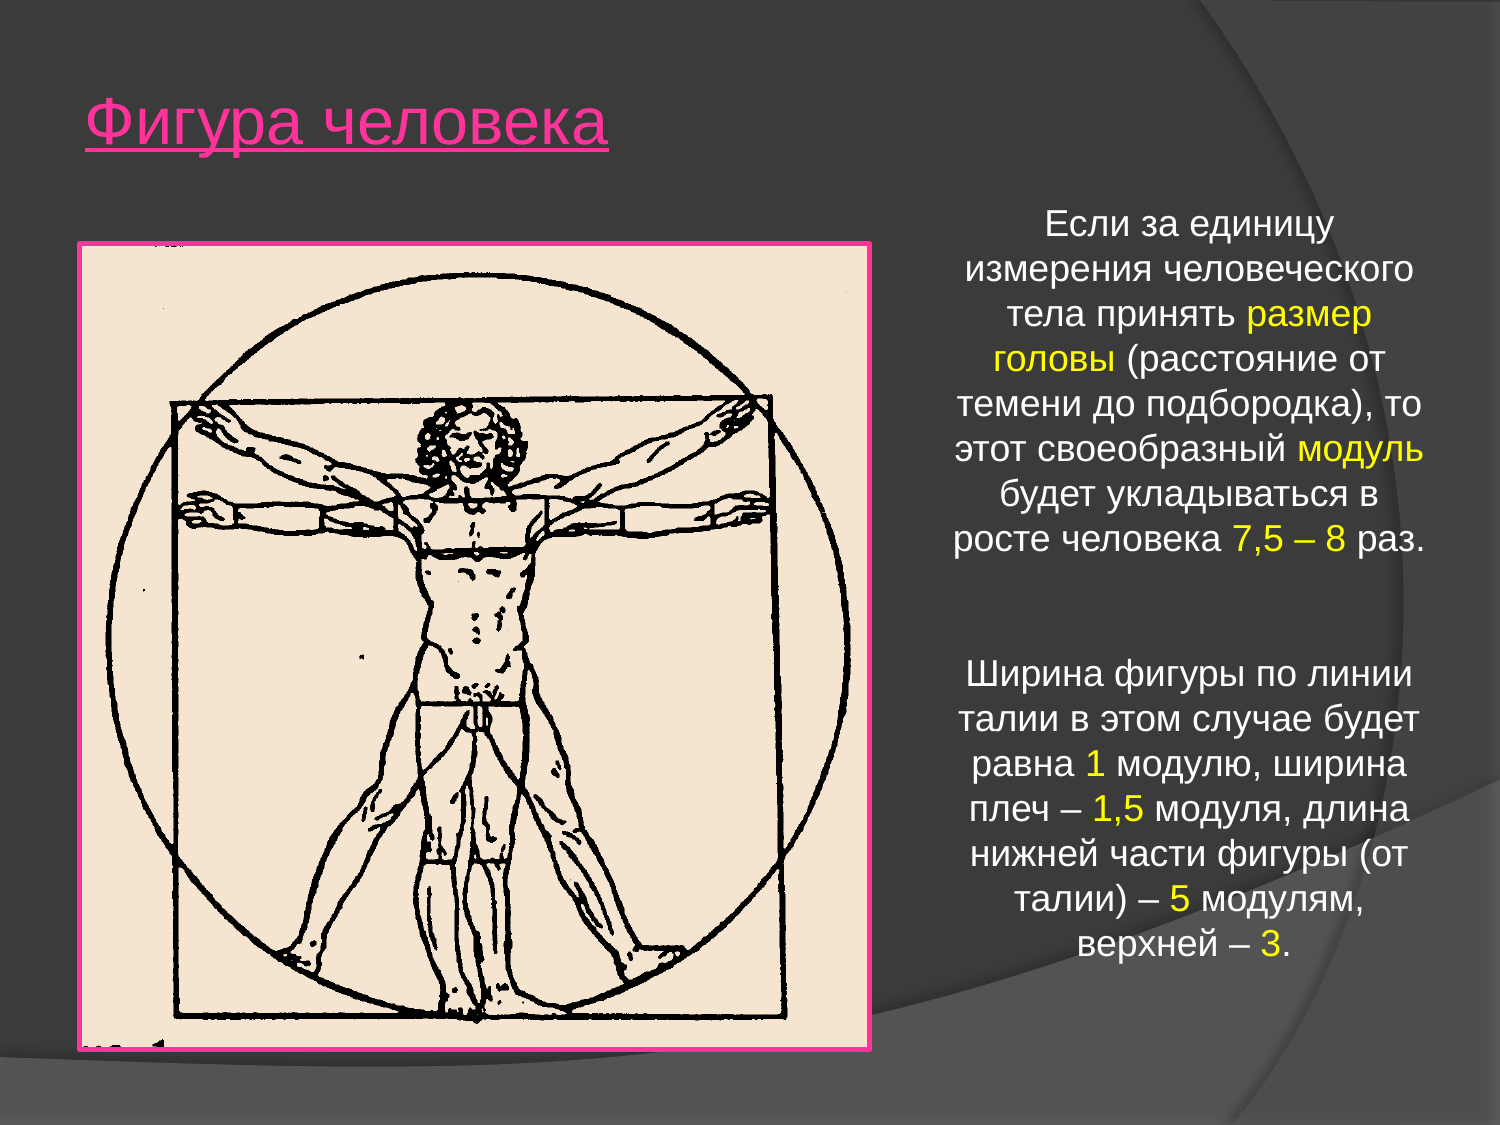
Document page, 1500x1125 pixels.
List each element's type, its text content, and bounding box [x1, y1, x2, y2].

text_box Фигура человека [70, 70, 774, 165]
text_box Если за единицу измерения человеческого тела принять размер головы (расстояние от темени до подбородка), то этот своеобразный модуль будет укладываться в росте человека 7,5 – 8 раз. Ширина фигуры по линии талии в этом случае будет равна 1 модулю, ширина плеч – 1,5 модуля, длина нижней части фигуры (от талии) – 5 модулям, верхней – 3. [937, 191, 1442, 972]
picture [81, 245, 868, 1048]
